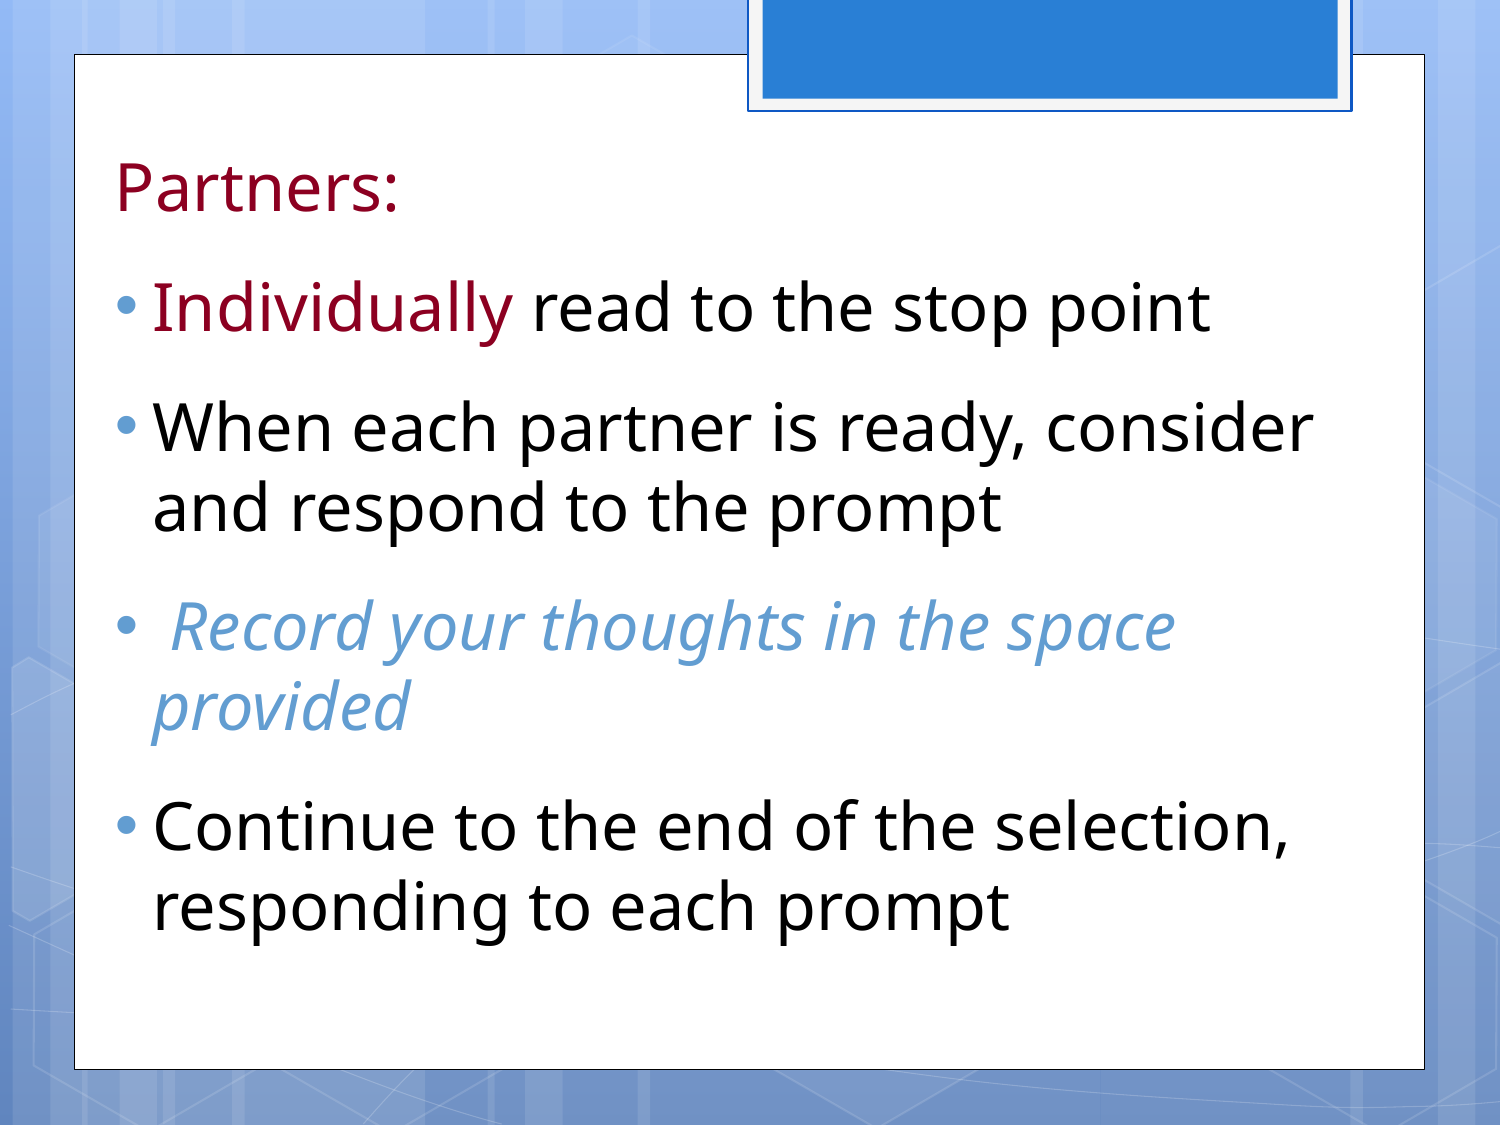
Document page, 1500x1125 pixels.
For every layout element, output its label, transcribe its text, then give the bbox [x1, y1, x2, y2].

text_box Partners: Individually read to the stop point When each partner is ready, consider and respond to the prompt Record your thoughts in the space provided Continue to the end of the selection, responding to each prompt [100, 137, 1422, 952]
